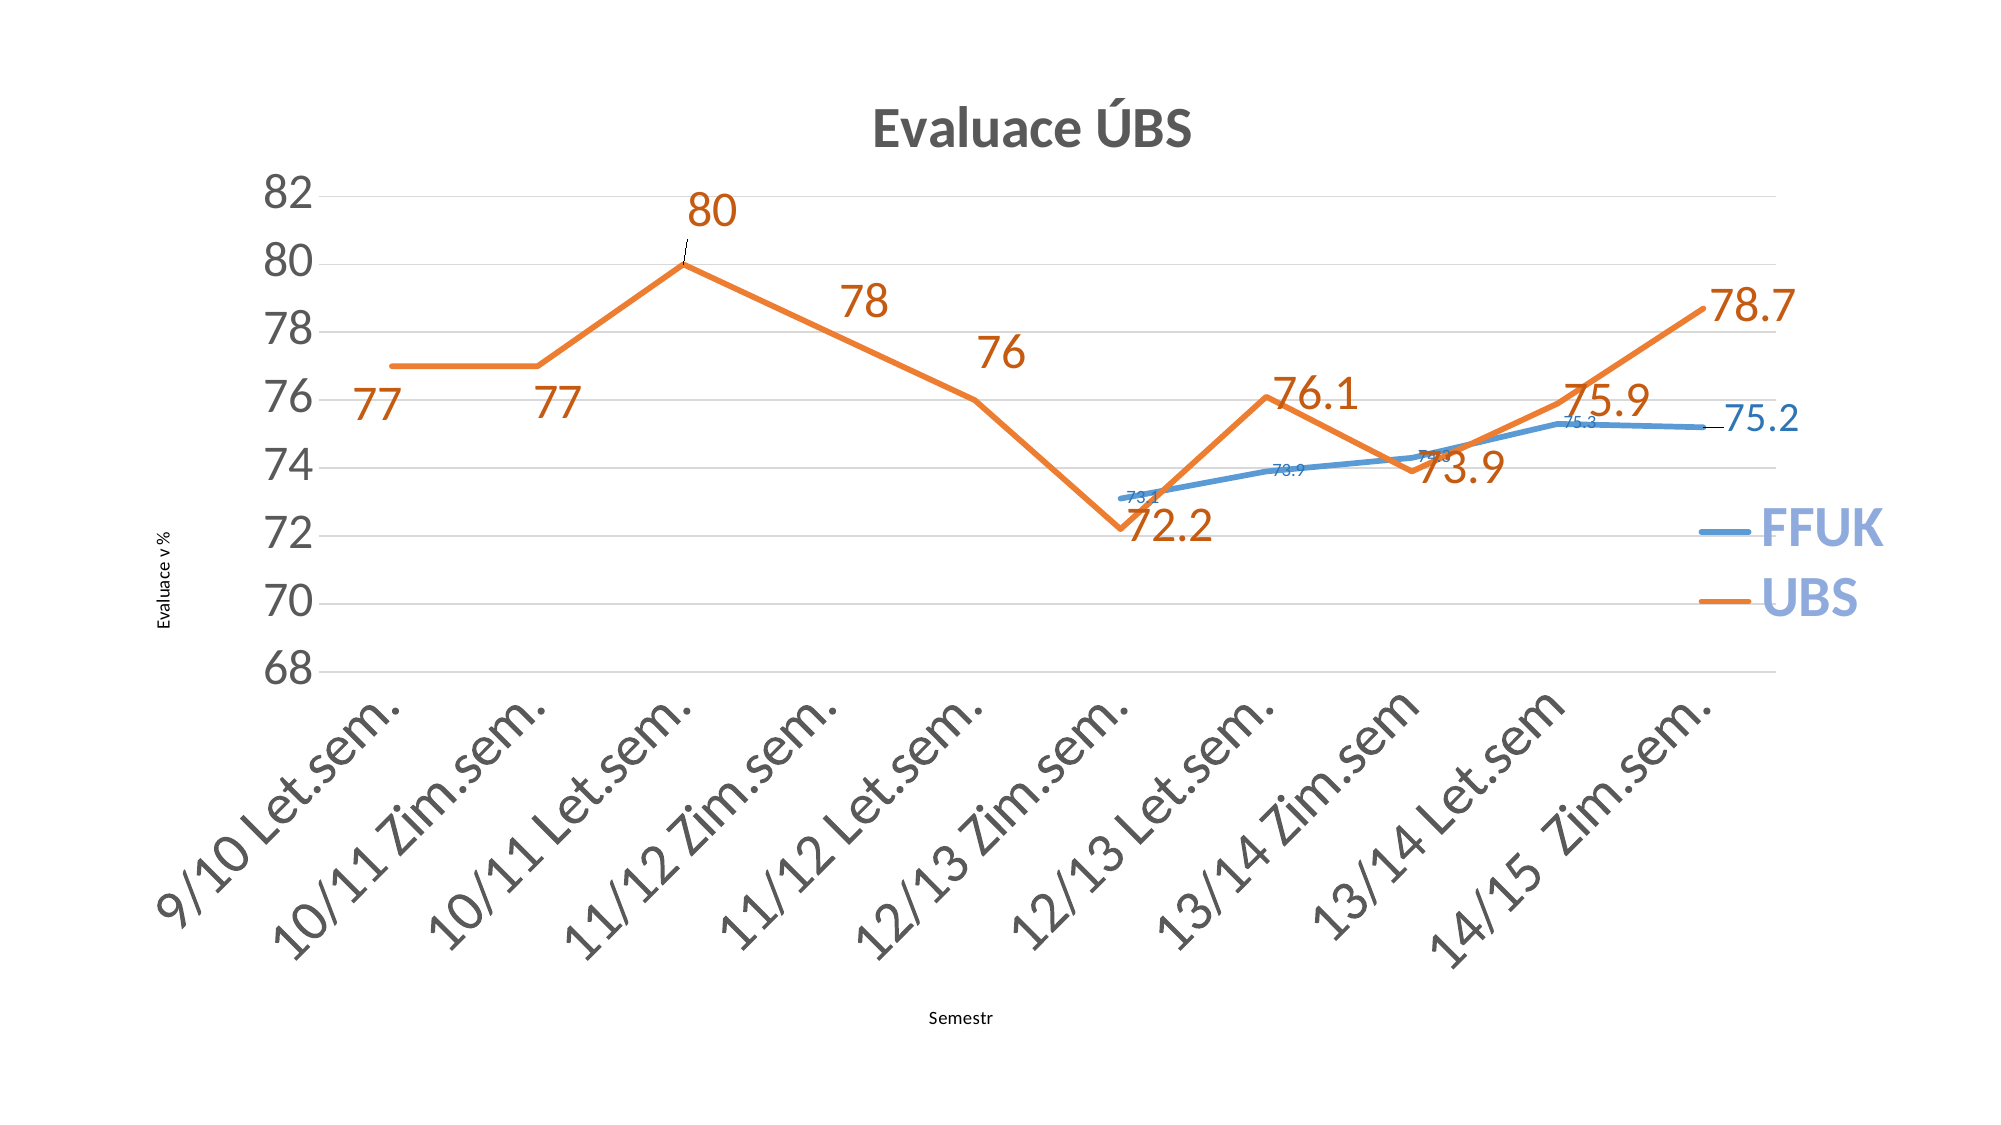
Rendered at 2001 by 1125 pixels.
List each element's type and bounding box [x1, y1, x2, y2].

chart [145, 57, 1915, 1077]
